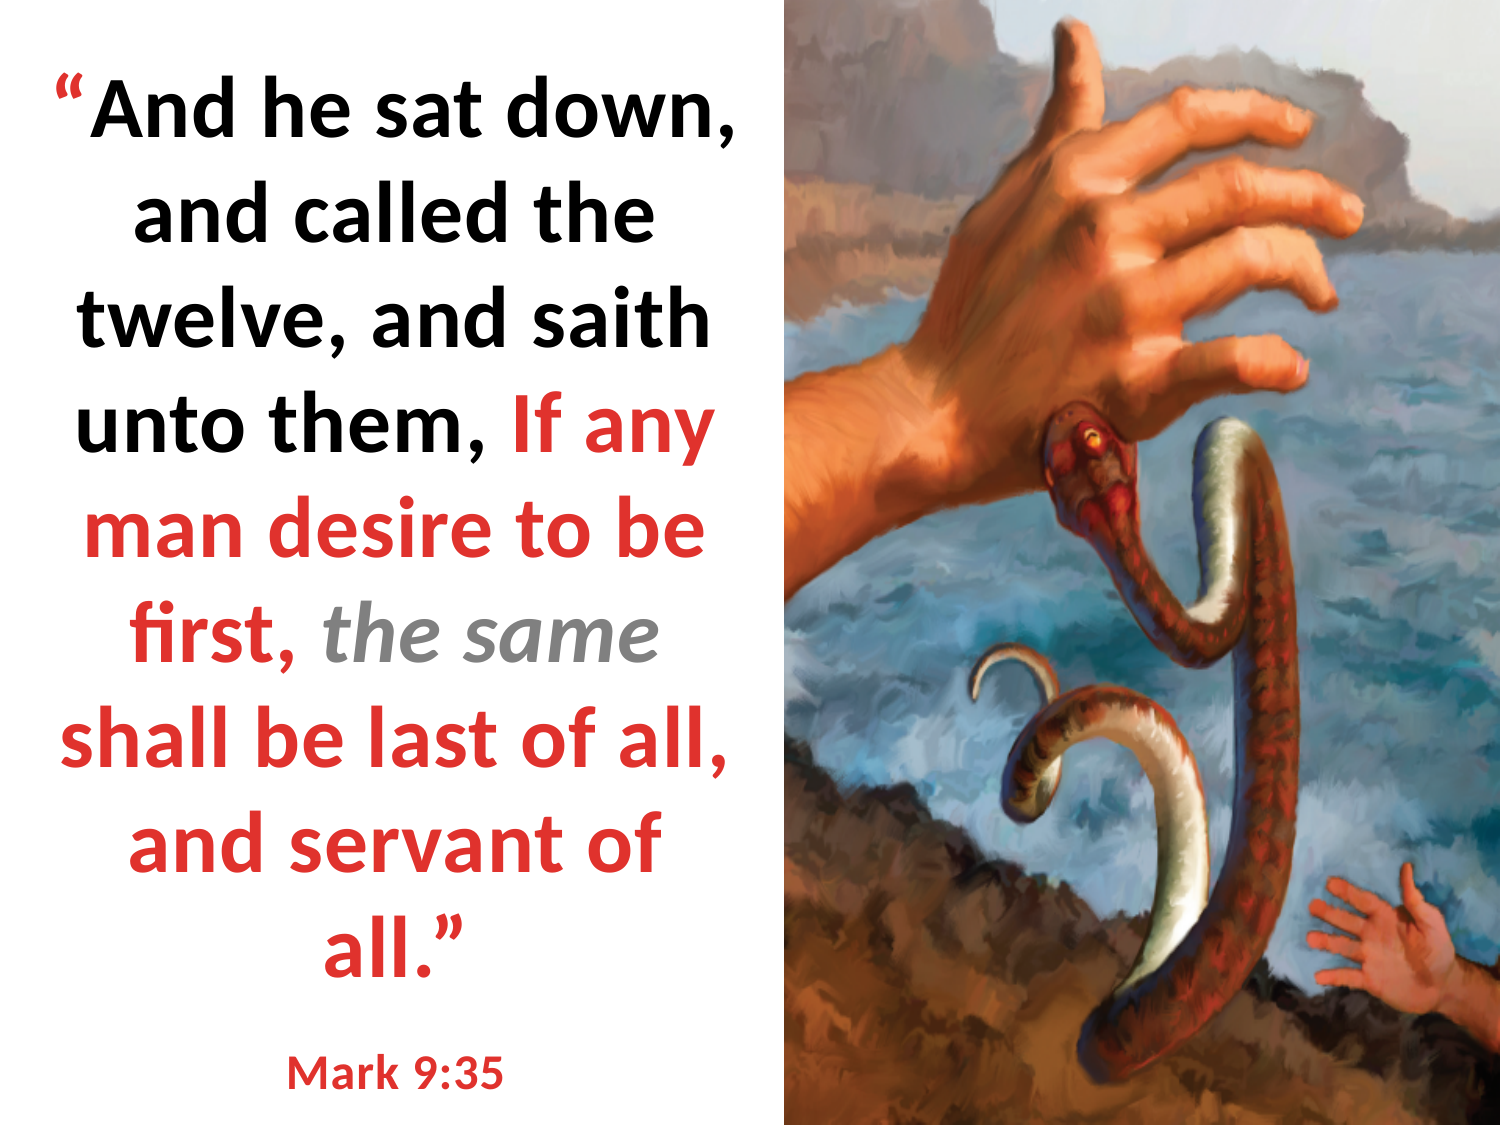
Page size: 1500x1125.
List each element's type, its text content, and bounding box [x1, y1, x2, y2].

picture [784, 0, 1500, 1125]
text_box “And he sat down, and called the twelve, and saith unto them, If any man desire to be first, the same shall be last of all, and servant of all.” Mark 9:35 [29, 42, 762, 1108]
